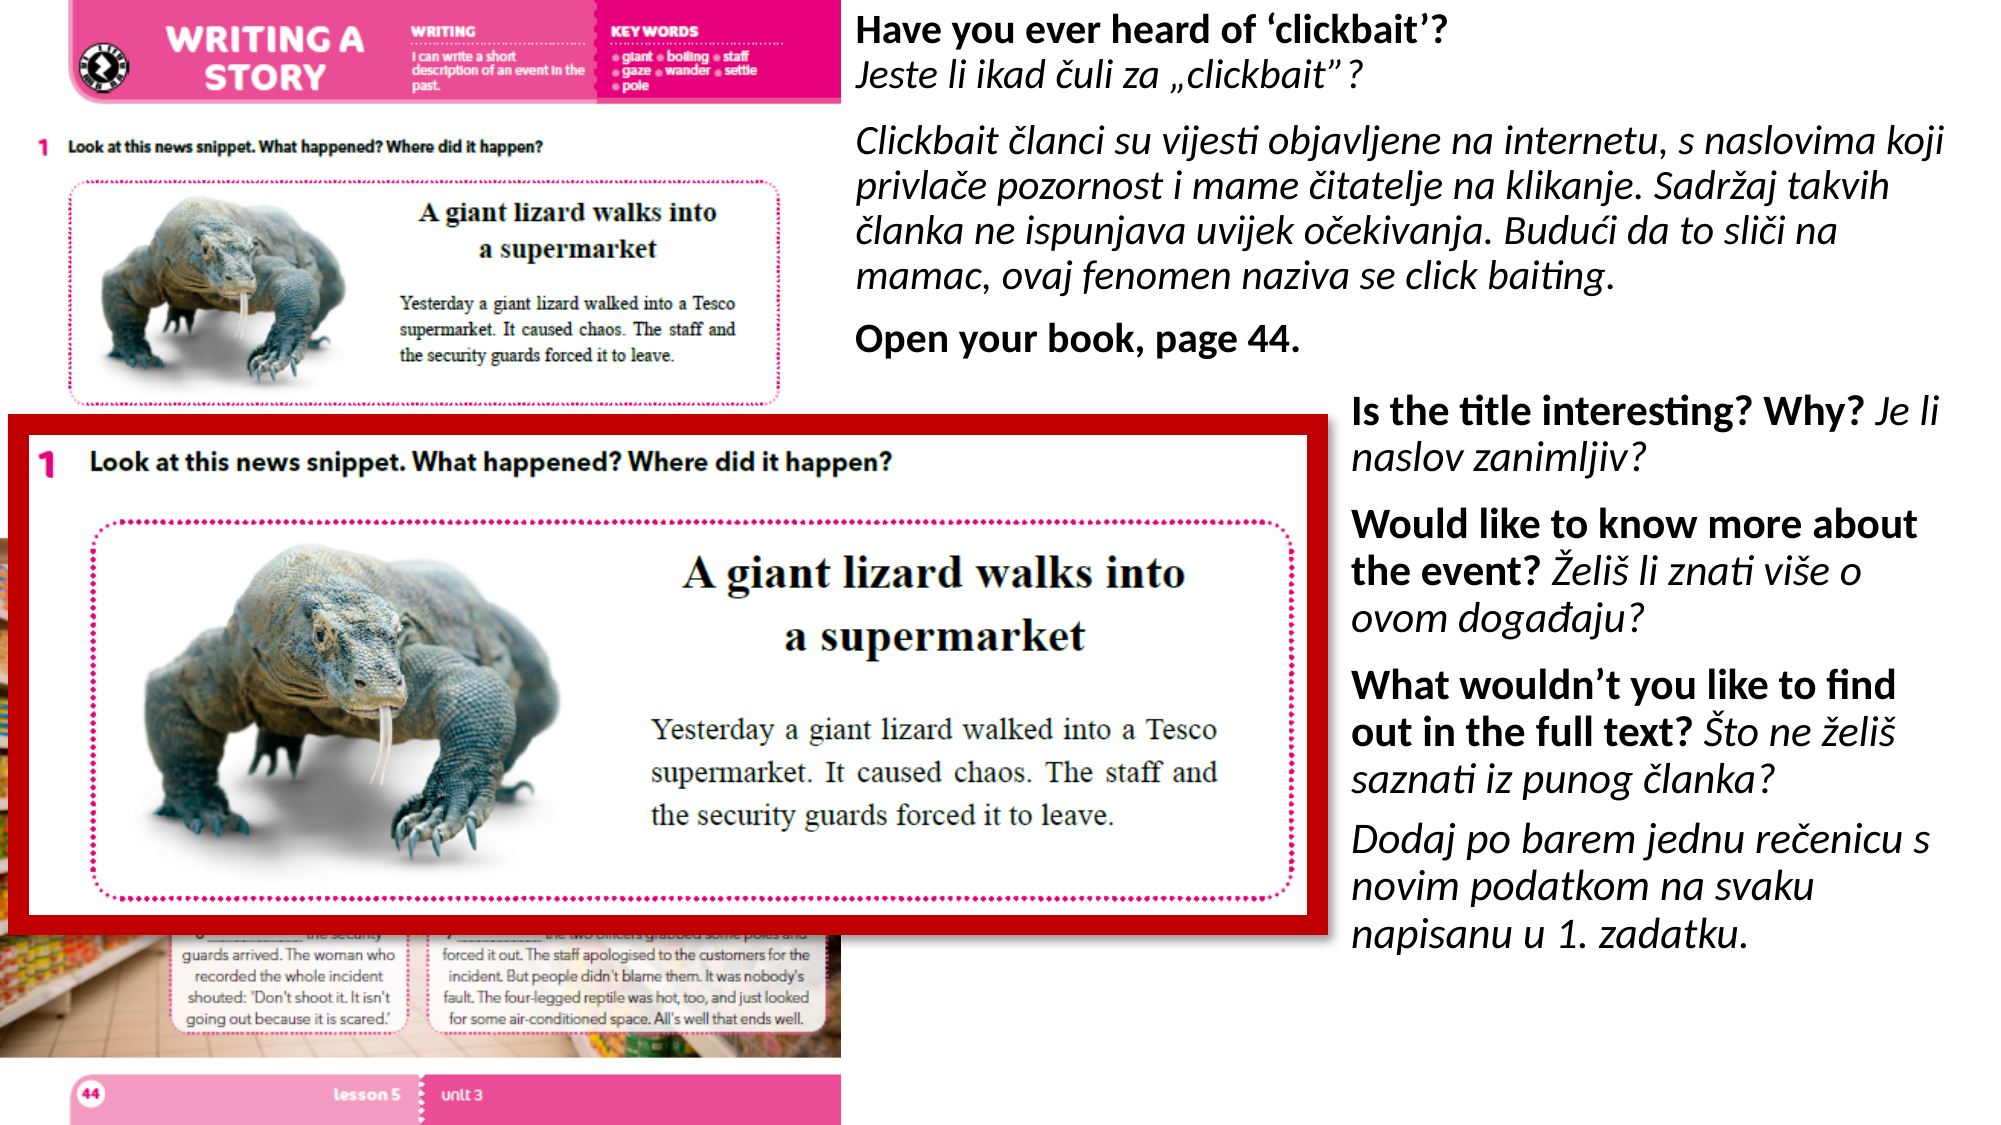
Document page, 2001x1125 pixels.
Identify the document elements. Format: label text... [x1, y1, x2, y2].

text_box Is the title interesting? Why? Je li naslov zanimljiv? Would like to know more about the event? Želiš li znati više o ovom događaju? What wouldn’t you like to find out in the full text? Što ne želiš saznati iz punog članka? [1336, 380, 1971, 808]
picture [0, 0, 1308, 1125]
text_box Dodaj po barem jednu rečenicu s novim podatkom na svaku napisanu u 1. zadatku. [1336, 808, 1971, 1125]
list Have you ever heard of ‘clickbait’? Jeste li ikad čuli za „clickbait”? Clickbait članci su vijesti objavljene na internetu, s naslovima koji privlače pozornost i mame čitatelje na klikanje. Sadržaj takvih članka ne ispunjava uvijek očekivanja. Budući da to sliči na mamac, ovaj fenomen naziva se click baiting. [841, 0, 2000, 338]
text_box Open your book, page 44. [841, 309, 1828, 395]
